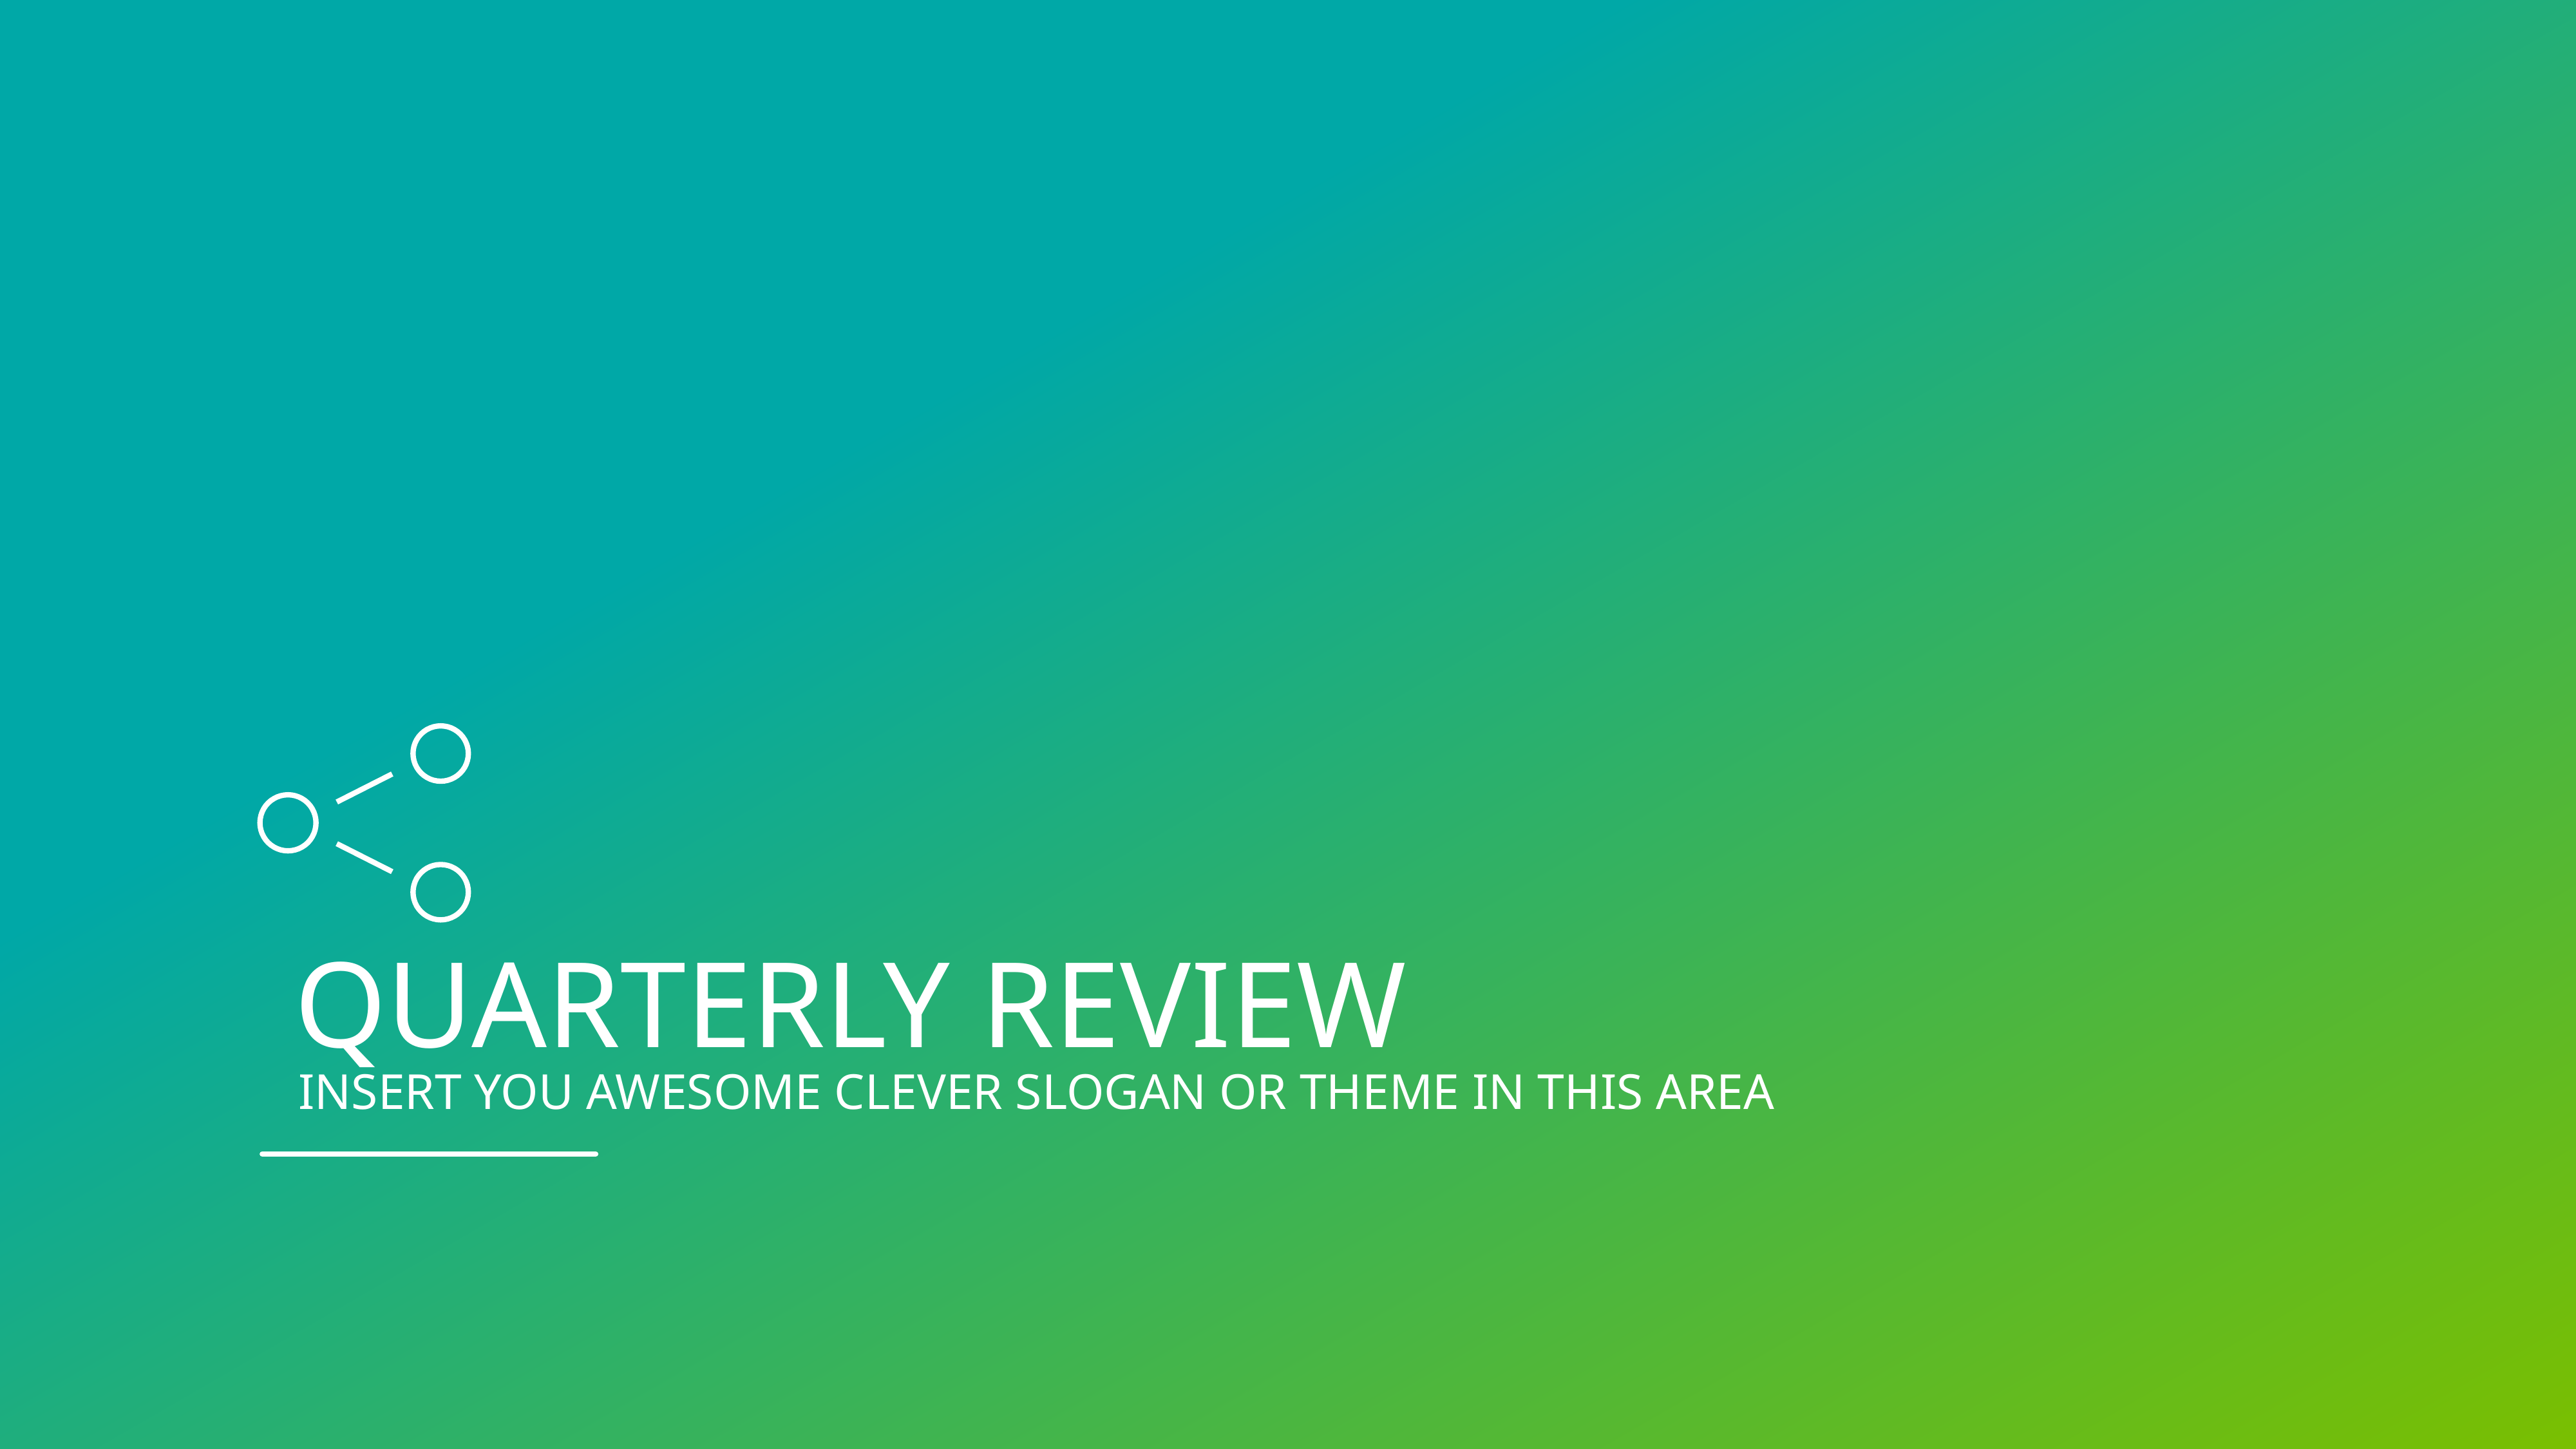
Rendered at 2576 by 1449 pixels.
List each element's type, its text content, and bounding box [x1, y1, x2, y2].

text_box QUARTERLY REVIEW [285, 920, 1417, 1081]
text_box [260, 725, 469, 920]
text_box INSERT YOU AWESOME CLEVER SLOGAN OR THEME IN THIS AREA [289, 1051, 1786, 1129]
